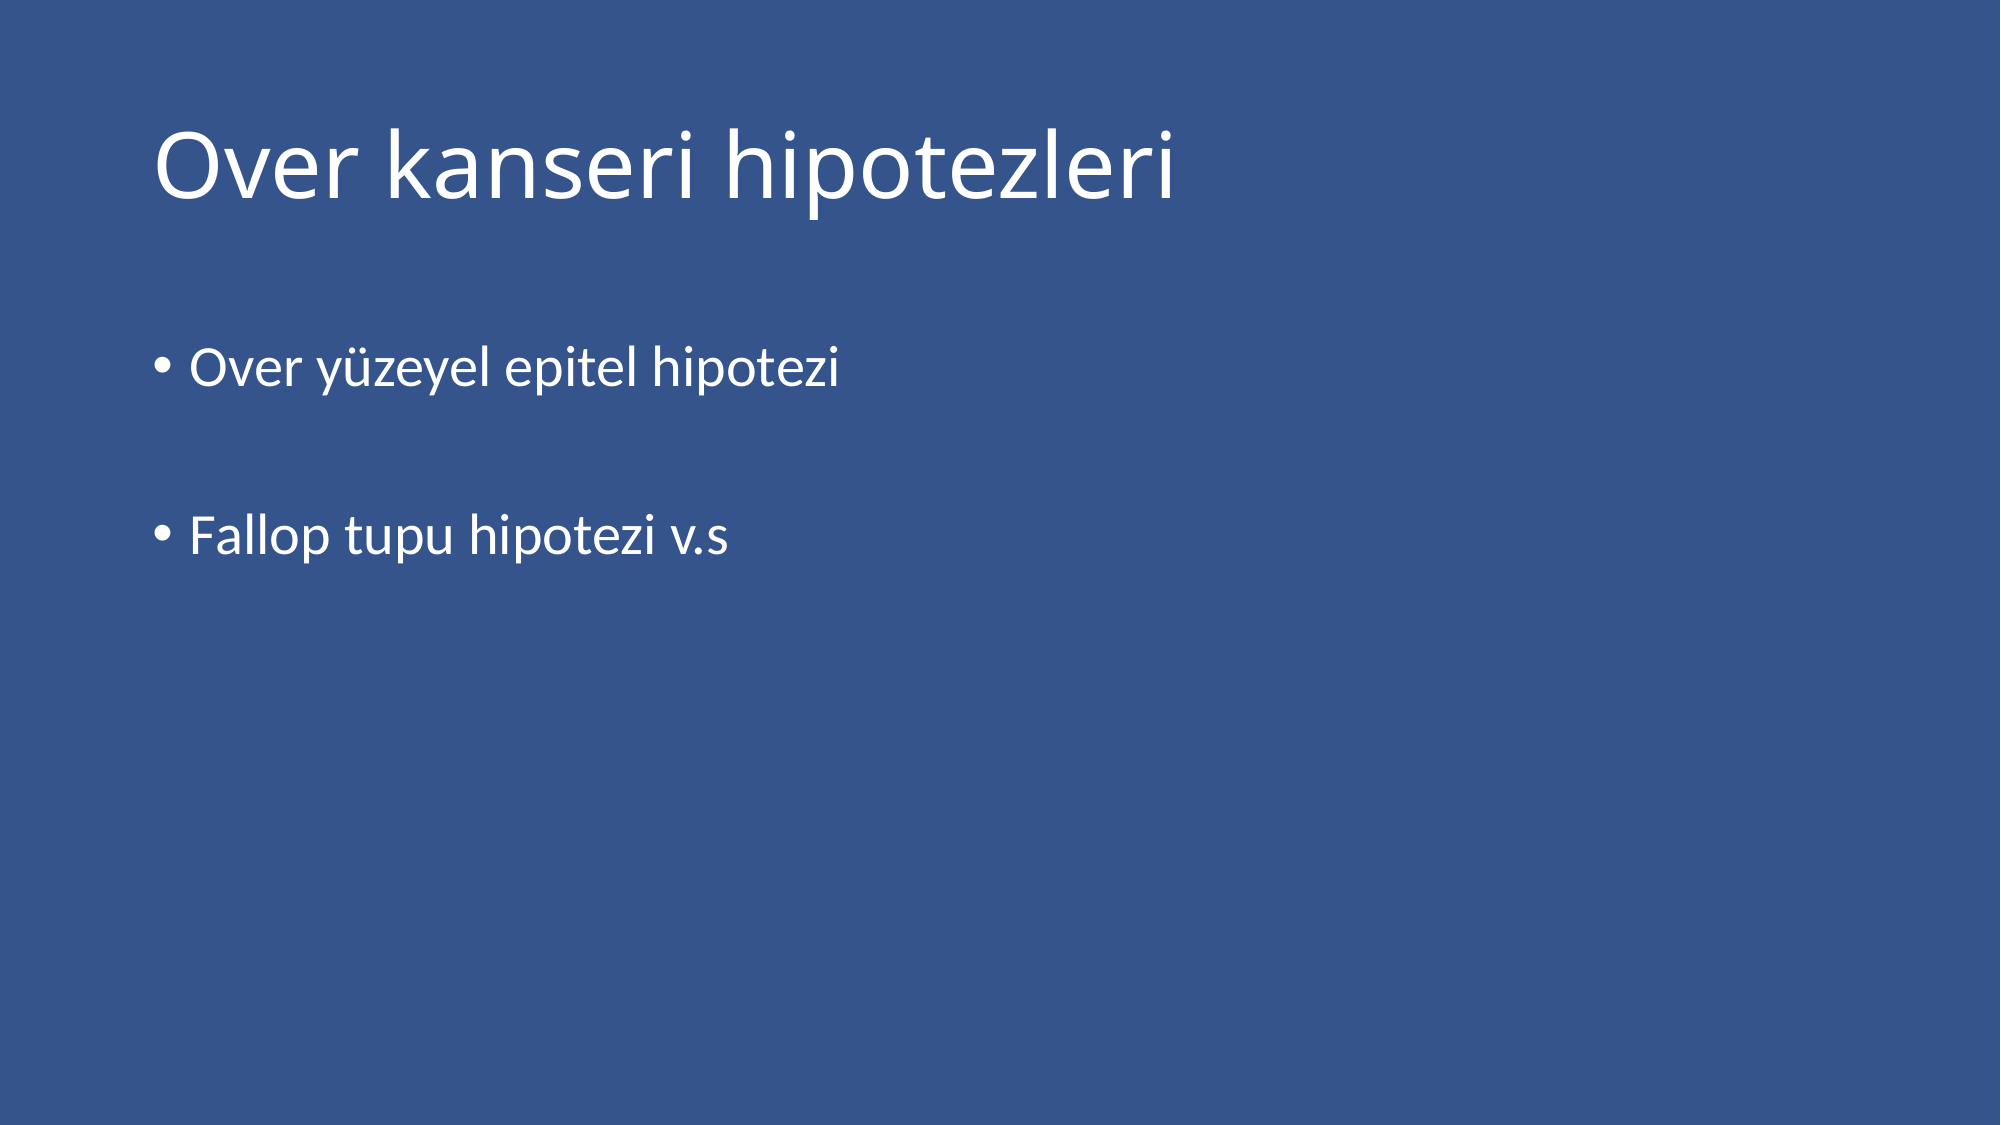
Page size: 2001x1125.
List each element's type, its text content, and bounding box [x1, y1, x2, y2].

title Over kanseri hipotezleri [137, 59, 1863, 278]
list Over yüzeyel epitel hipotezi Fallop tupu hipotezi v.s [137, 329, 1863, 1014]
